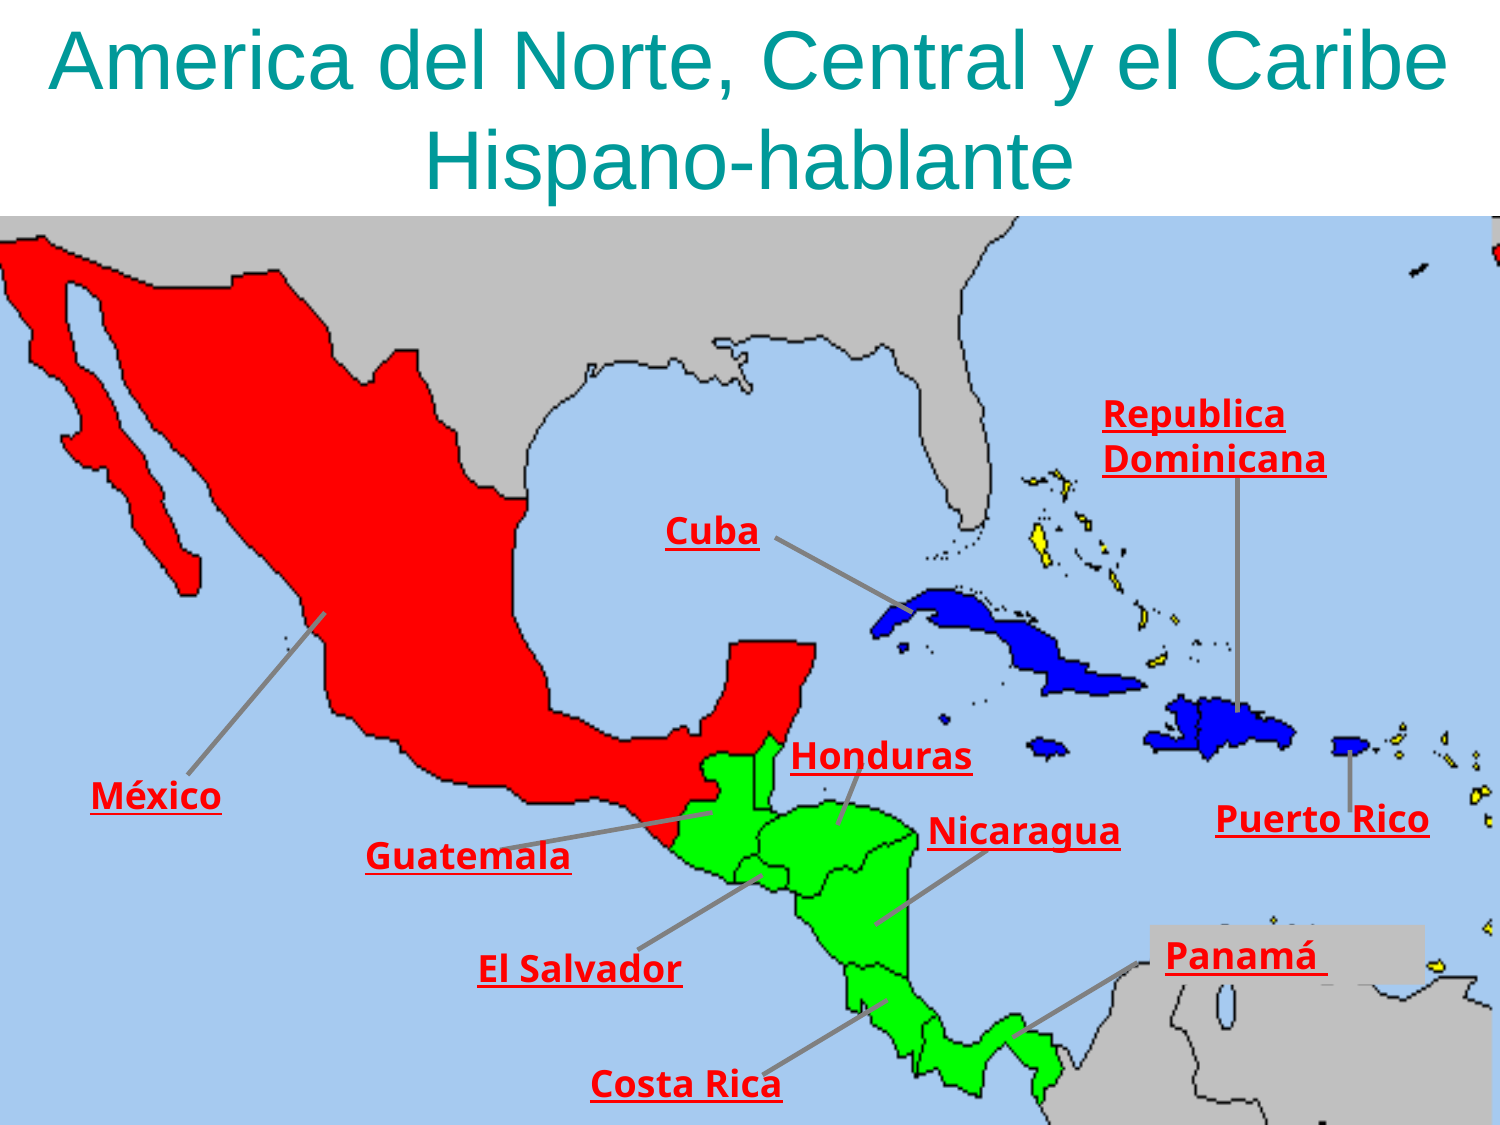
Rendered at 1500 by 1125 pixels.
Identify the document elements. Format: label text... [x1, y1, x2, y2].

picture [0, 216, 1500, 1125]
title America del Norte, Central y el Caribe Hispano-hablante [0, 12, 1500, 200]
